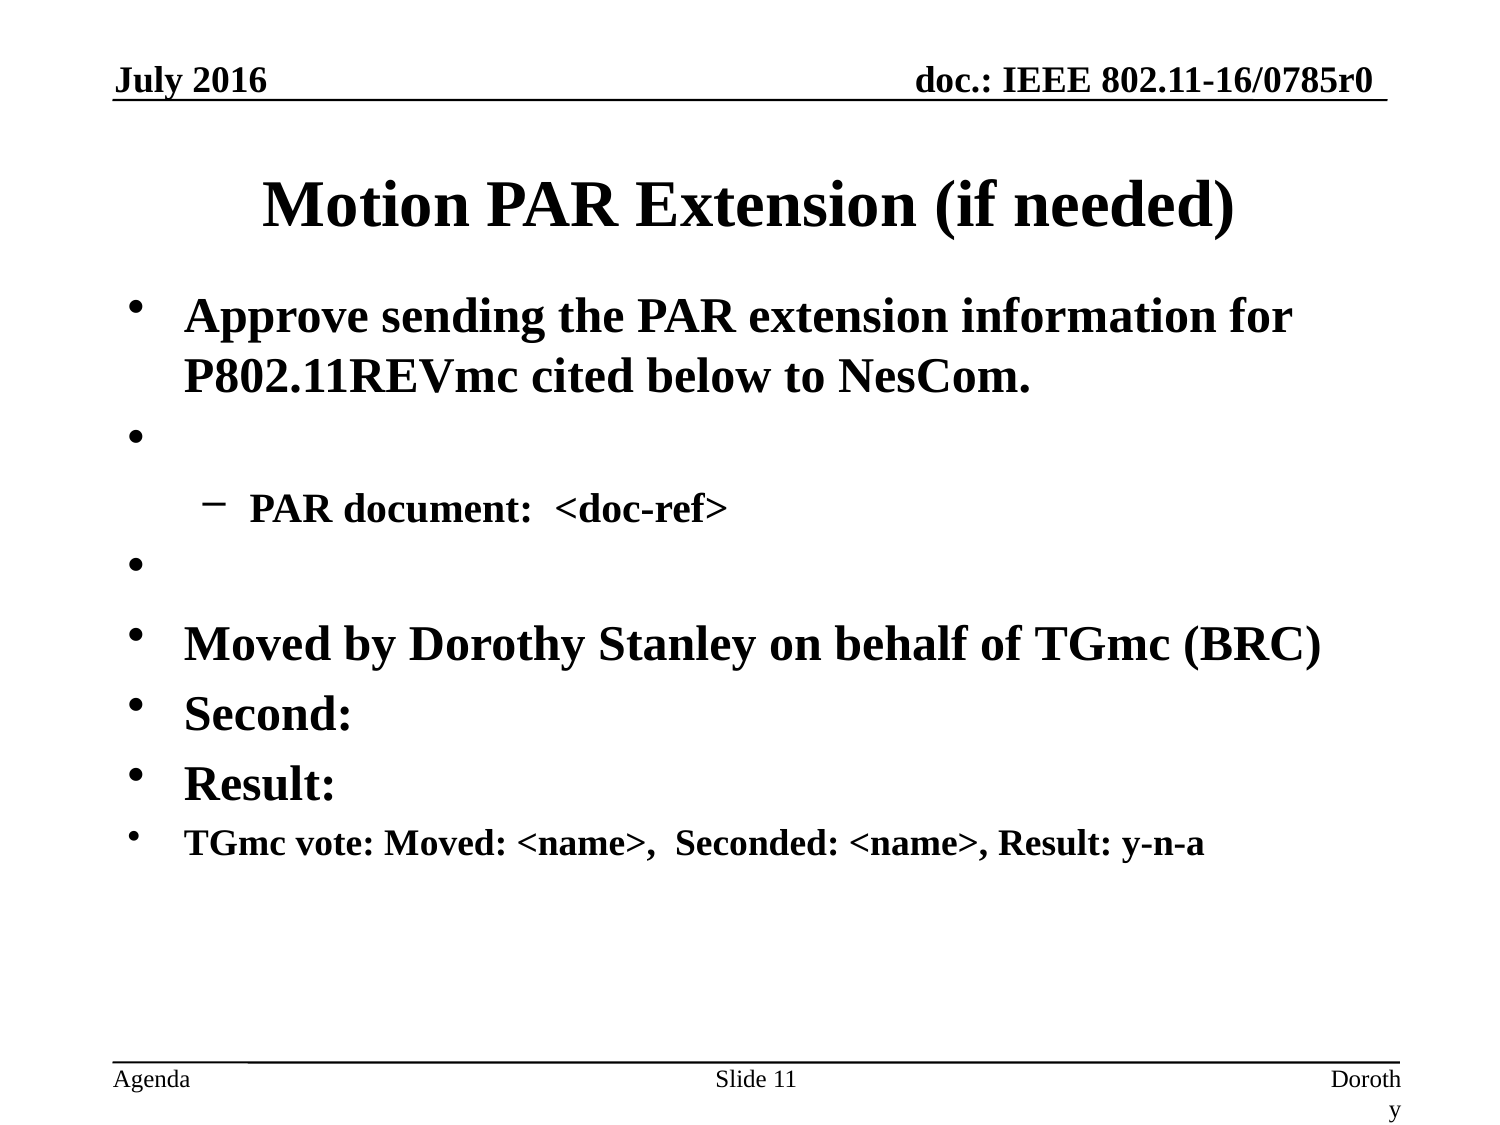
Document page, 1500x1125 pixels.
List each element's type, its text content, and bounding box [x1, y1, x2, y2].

footer Dorothy Stanley, HP Enterprise [1325, 1062, 1402, 1093]
list Approve sending the PAR extension information for P802.11REVmc cited below to NesCom. PAR document: <doc-ref> Moved by Dorothy Stanley on behalf of TGmc (BRC) Second: Result: TGmc vote: Moved: <name>, Seconded: <name>, Result: y-n-a [112, 275, 1388, 1088]
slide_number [114, 54, 425, 100]
title Motion PAR Extension (if needed) [112, 112, 1388, 275]
slide_number Slide 11 [712, 1088, 800, 1093]
